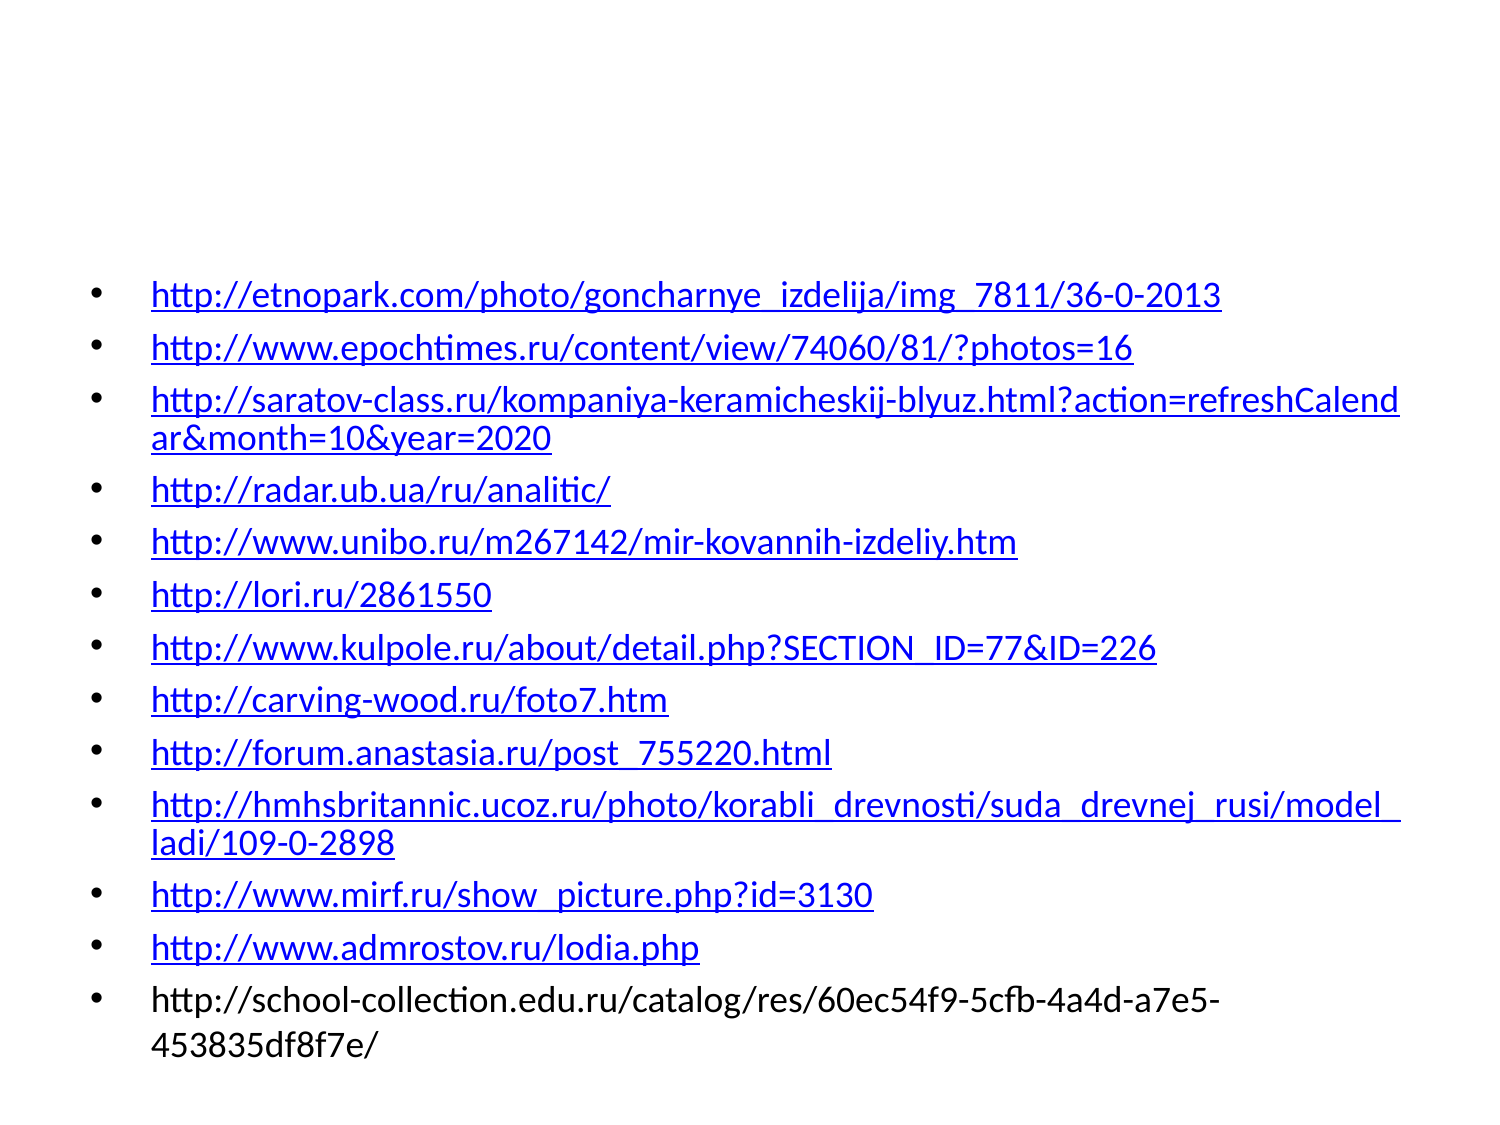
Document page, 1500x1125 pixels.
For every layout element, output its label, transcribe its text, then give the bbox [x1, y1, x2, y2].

list http://etnopark.com/photo/goncharnye_izdelija/img_7811/36-0-2013 http://www.epochtimes.ru/content/view/74060/81/?photos=16 http://saratov-class.ru/kompaniya-keramicheskij-blyuz.html?action=refreshCalendar&month=10&year=2020 http://radar.ub.ua/ru/analitic/ http://www.unibo.ru/m267142/mir-kovannih-izdeliy.htm http://lori.ru/2861550 http://www.kulpole.ru/about/detail.php?SECTION_ID=77&ID=226 http://carving-wood.ru/foto7.htm http://forum.anastasia.ru/post_755220.html http://hmhsbritannic.ucoz.ru/photo/korabli_drevnosti/suda_drevnej_rusi/model_ladi/109-0-2898 http://www.mirf.ru/show_picture.php?id=3130 http://www.admrostov.ru/lodia.php http://school-collection.edu.ru/catalog/res/60ec54f9-5cfb-4a4d-a7e5-453835df8f7e/ [75, 262, 1425, 1005]
